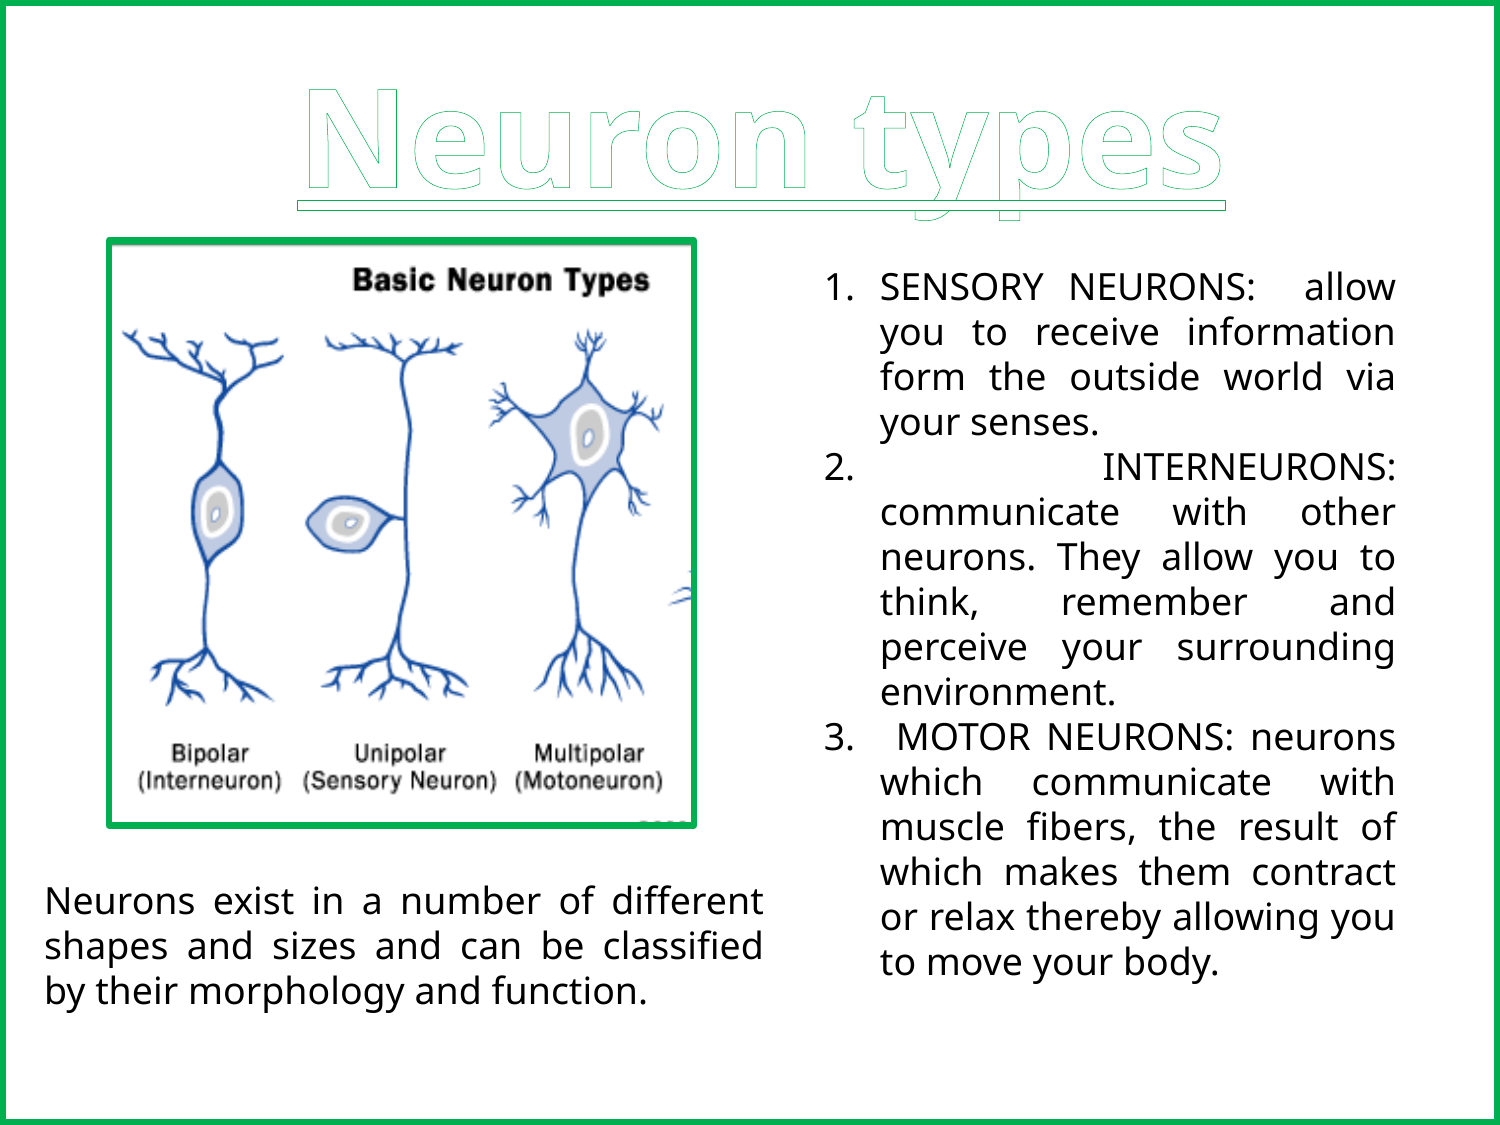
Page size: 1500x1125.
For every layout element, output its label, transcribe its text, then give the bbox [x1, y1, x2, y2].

text_box [0, 0, 1500, 1125]
text_box Neurons exist in a number of different shapes and sizes and can be classified by their morphology and function. [29, 869, 780, 1020]
picture [111, 243, 692, 823]
text_box Neuron types [281, 42, 1241, 223]
text_box SENSORY NEURONS: allow you to receive information form the outside world via your senses. INTERNEURONS: communicate with other neurons. They allow you to think, remember and perceive your surrounding environment. MOTOR NEURONS: neurons which communicate with muscle fibers, the result of which makes them contract or relax thereby allowing you to move your body. [809, 255, 1412, 991]
